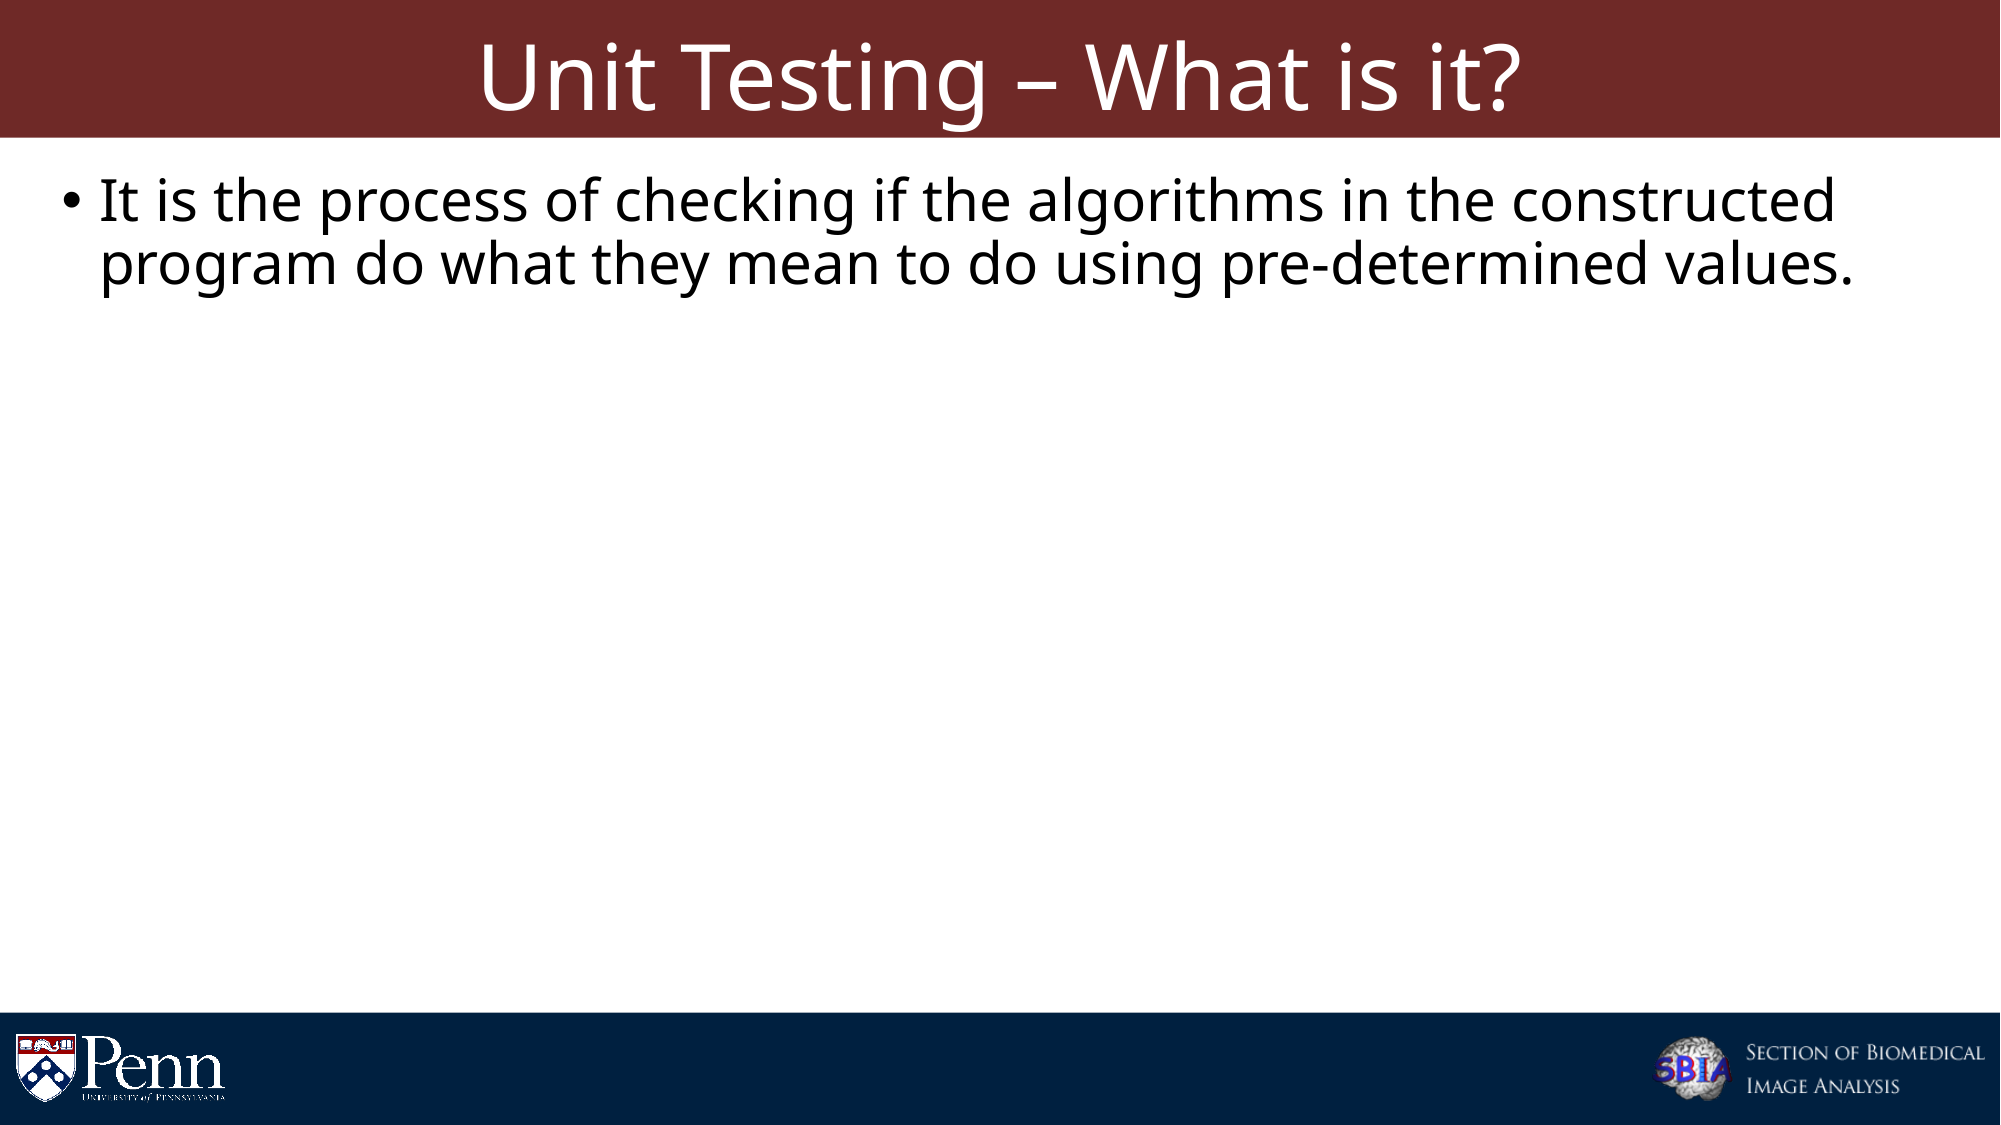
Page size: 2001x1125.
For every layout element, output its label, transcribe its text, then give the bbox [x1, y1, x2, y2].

picture [16, 1034, 225, 1103]
title Unit Testing – What is it? [46, 0, 1954, 138]
list It is the process of checking if the algorithms in the constructed program do what they mean to do using pre-determined values. [46, 164, 1954, 988]
picture [1652, 1035, 1985, 1102]
